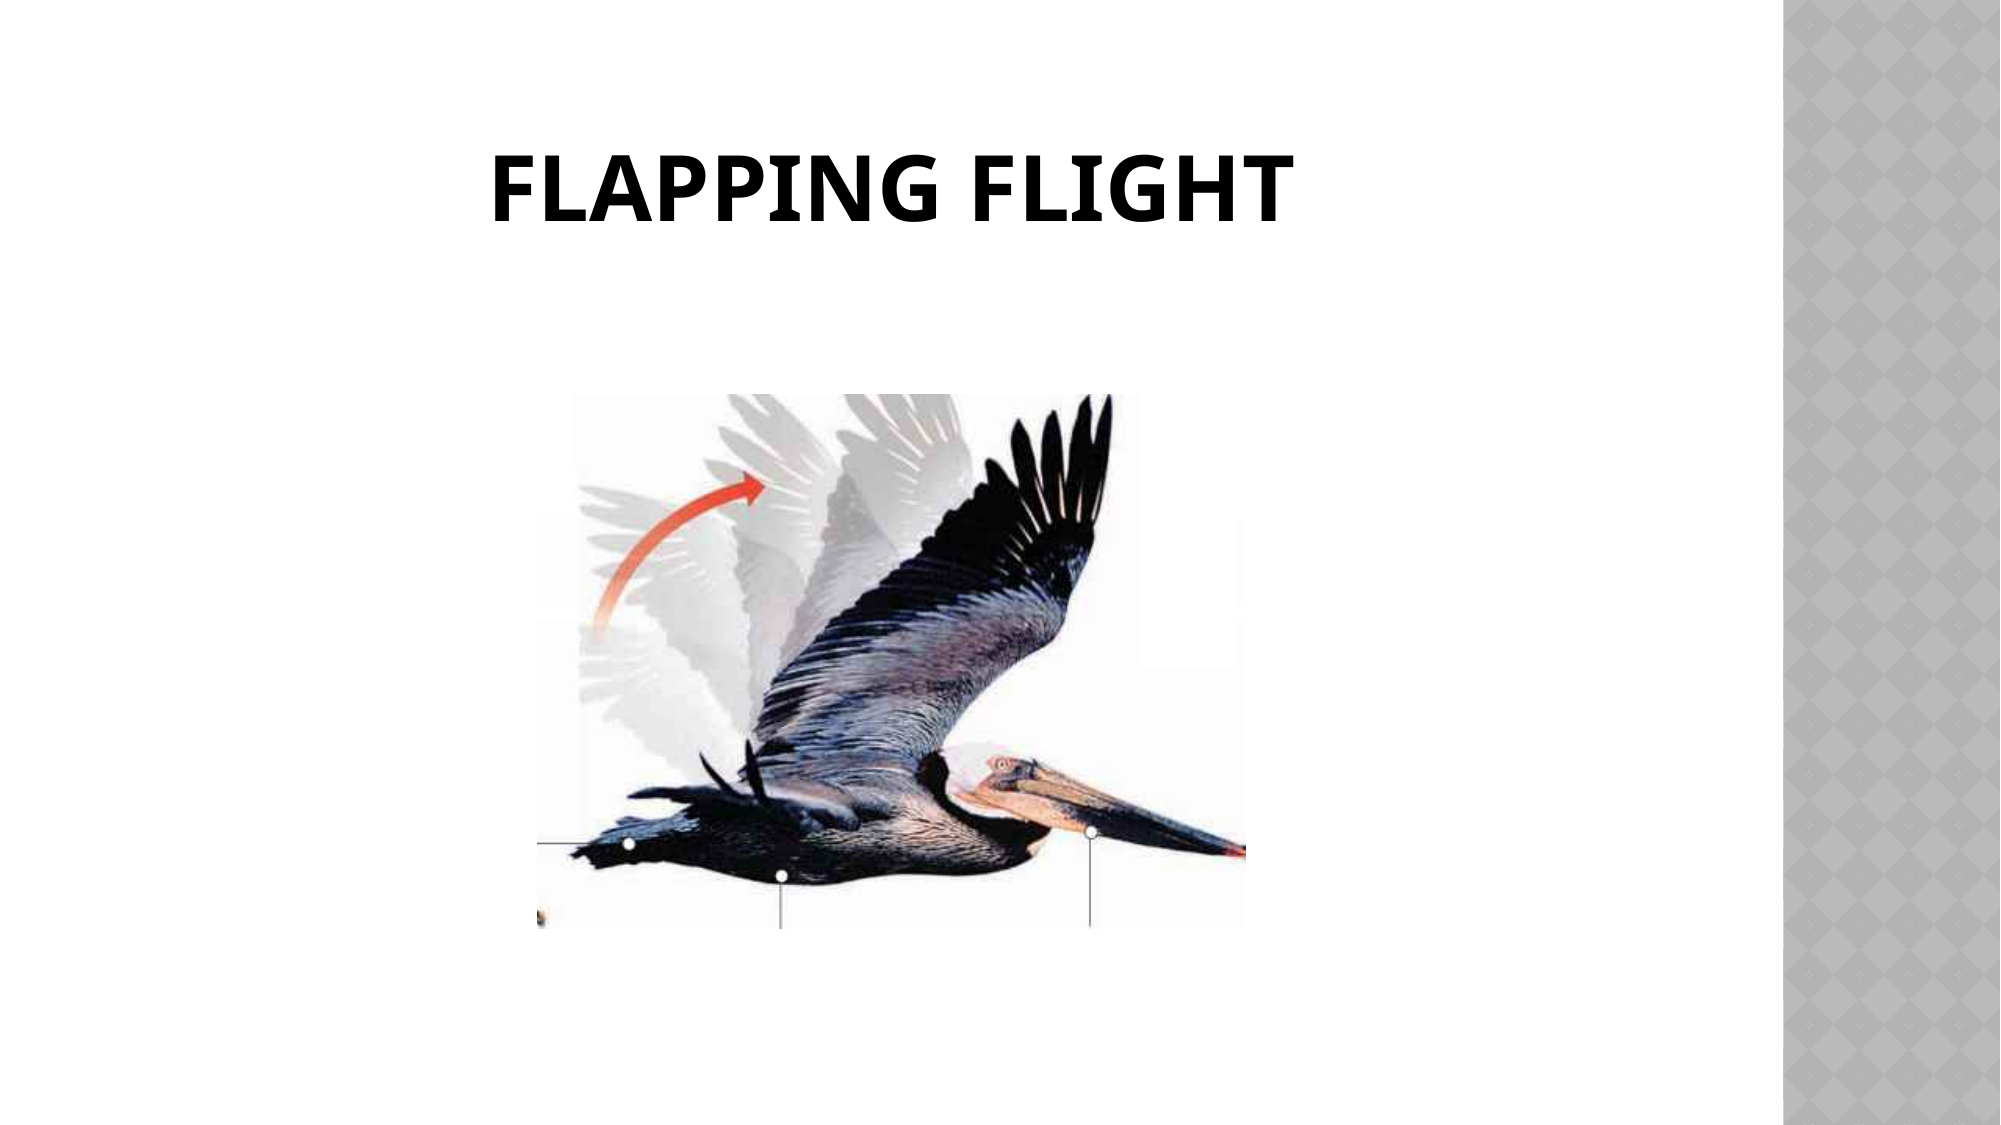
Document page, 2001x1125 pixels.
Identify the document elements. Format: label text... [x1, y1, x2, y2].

title Flapping flight [99, 52, 1684, 240]
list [537, 393, 1246, 930]
